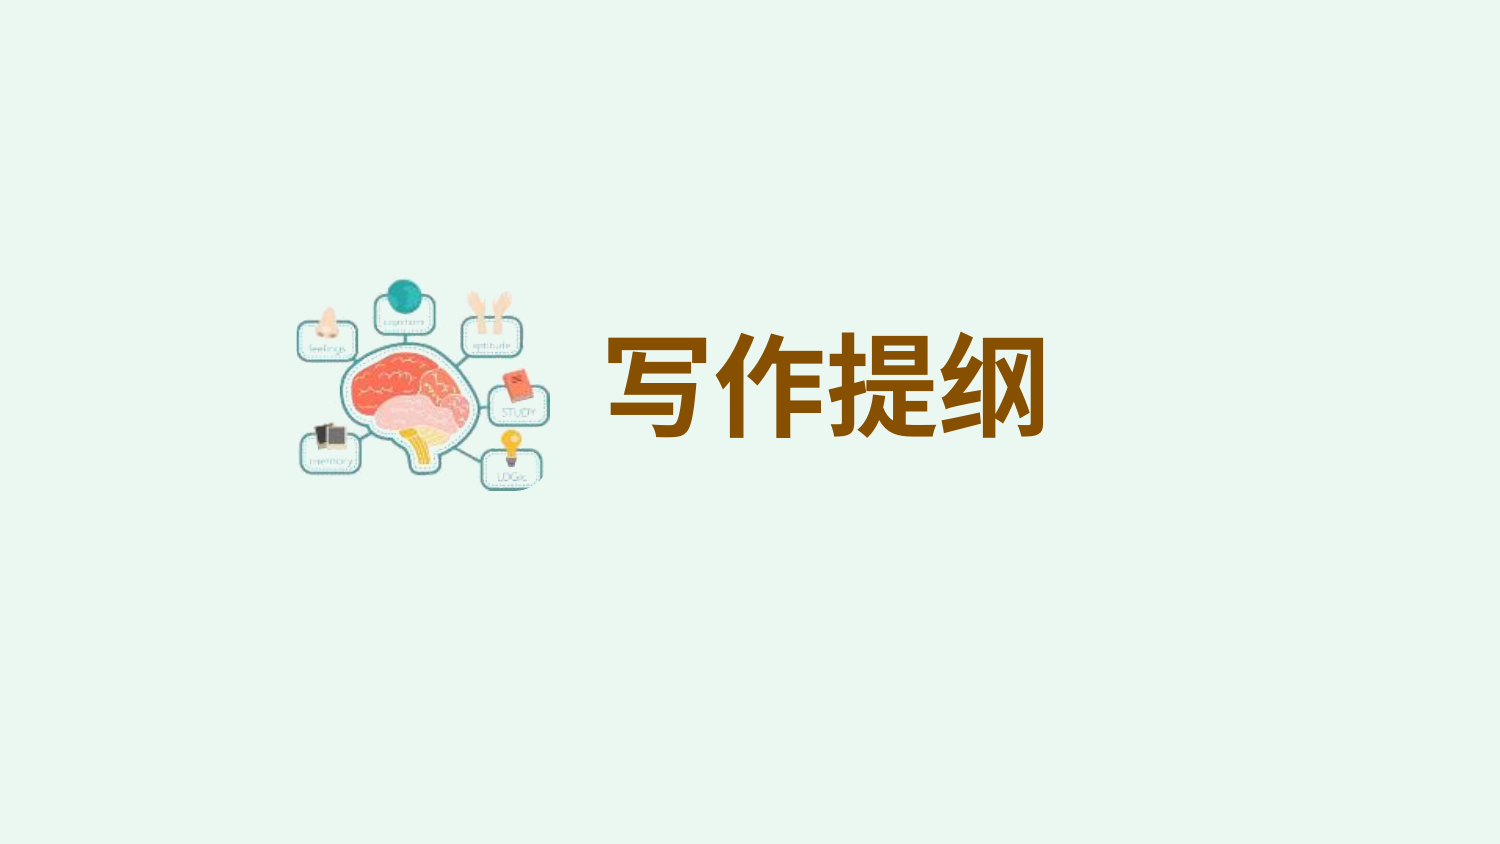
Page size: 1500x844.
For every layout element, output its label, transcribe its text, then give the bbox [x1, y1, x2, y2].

picture [296, 277, 551, 492]
text_box 写作提纲 [589, 310, 1075, 457]
